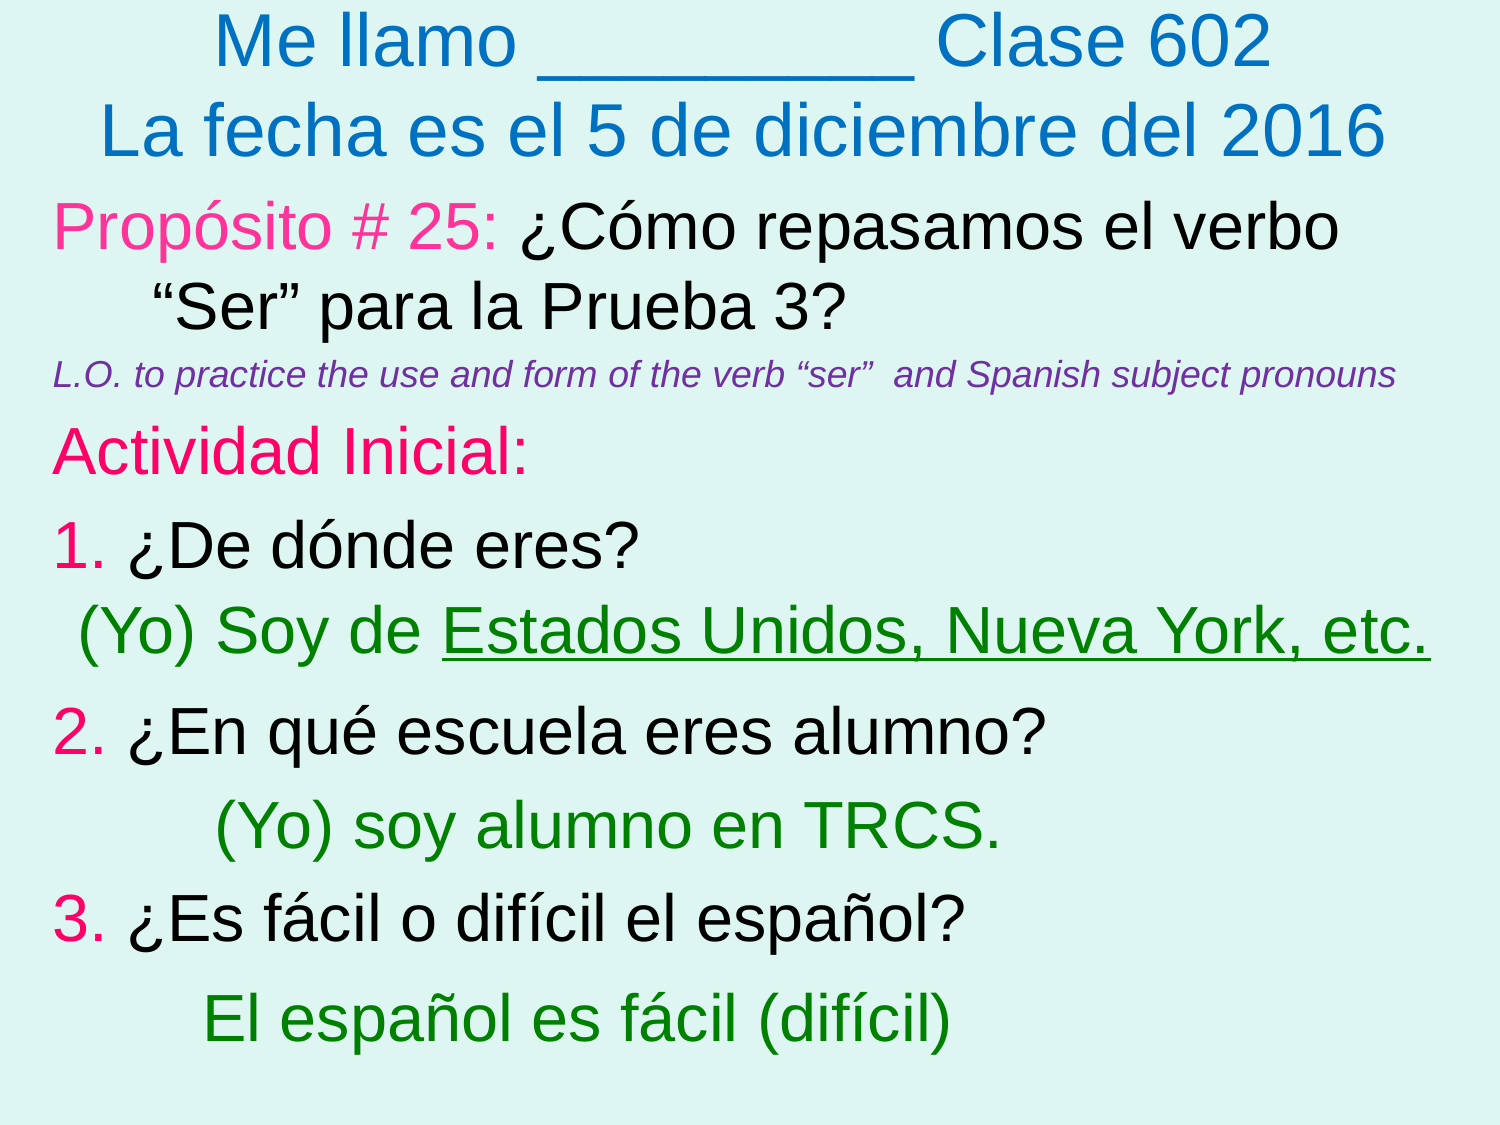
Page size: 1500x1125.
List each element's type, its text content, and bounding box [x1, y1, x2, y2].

title Me llamo _________ Clase 602 La fecha es el 5 de diciembre del 2016 [50, 0, 1438, 174]
list Propósito # 25: ¿Cómo repasamos el verbo “Ser” para la Prueba 3? L.O. to practice the use and form of the verb “ser” and Spanish subject pronouns Actividad Inicial: 1. ¿De dónde eres? 2. ¿En qué escuela eres alumno? 3. ¿Es fácil o difícil el español? [37, 174, 1500, 975]
text_box El español es fácil (difícil) [187, 967, 1263, 1063]
text_box (Yo) Soy de Estados Unidos, Nueva York, etc. [62, 579, 1475, 675]
text_box (Yo) soy alumno en TRCS. [199, 774, 1188, 870]
